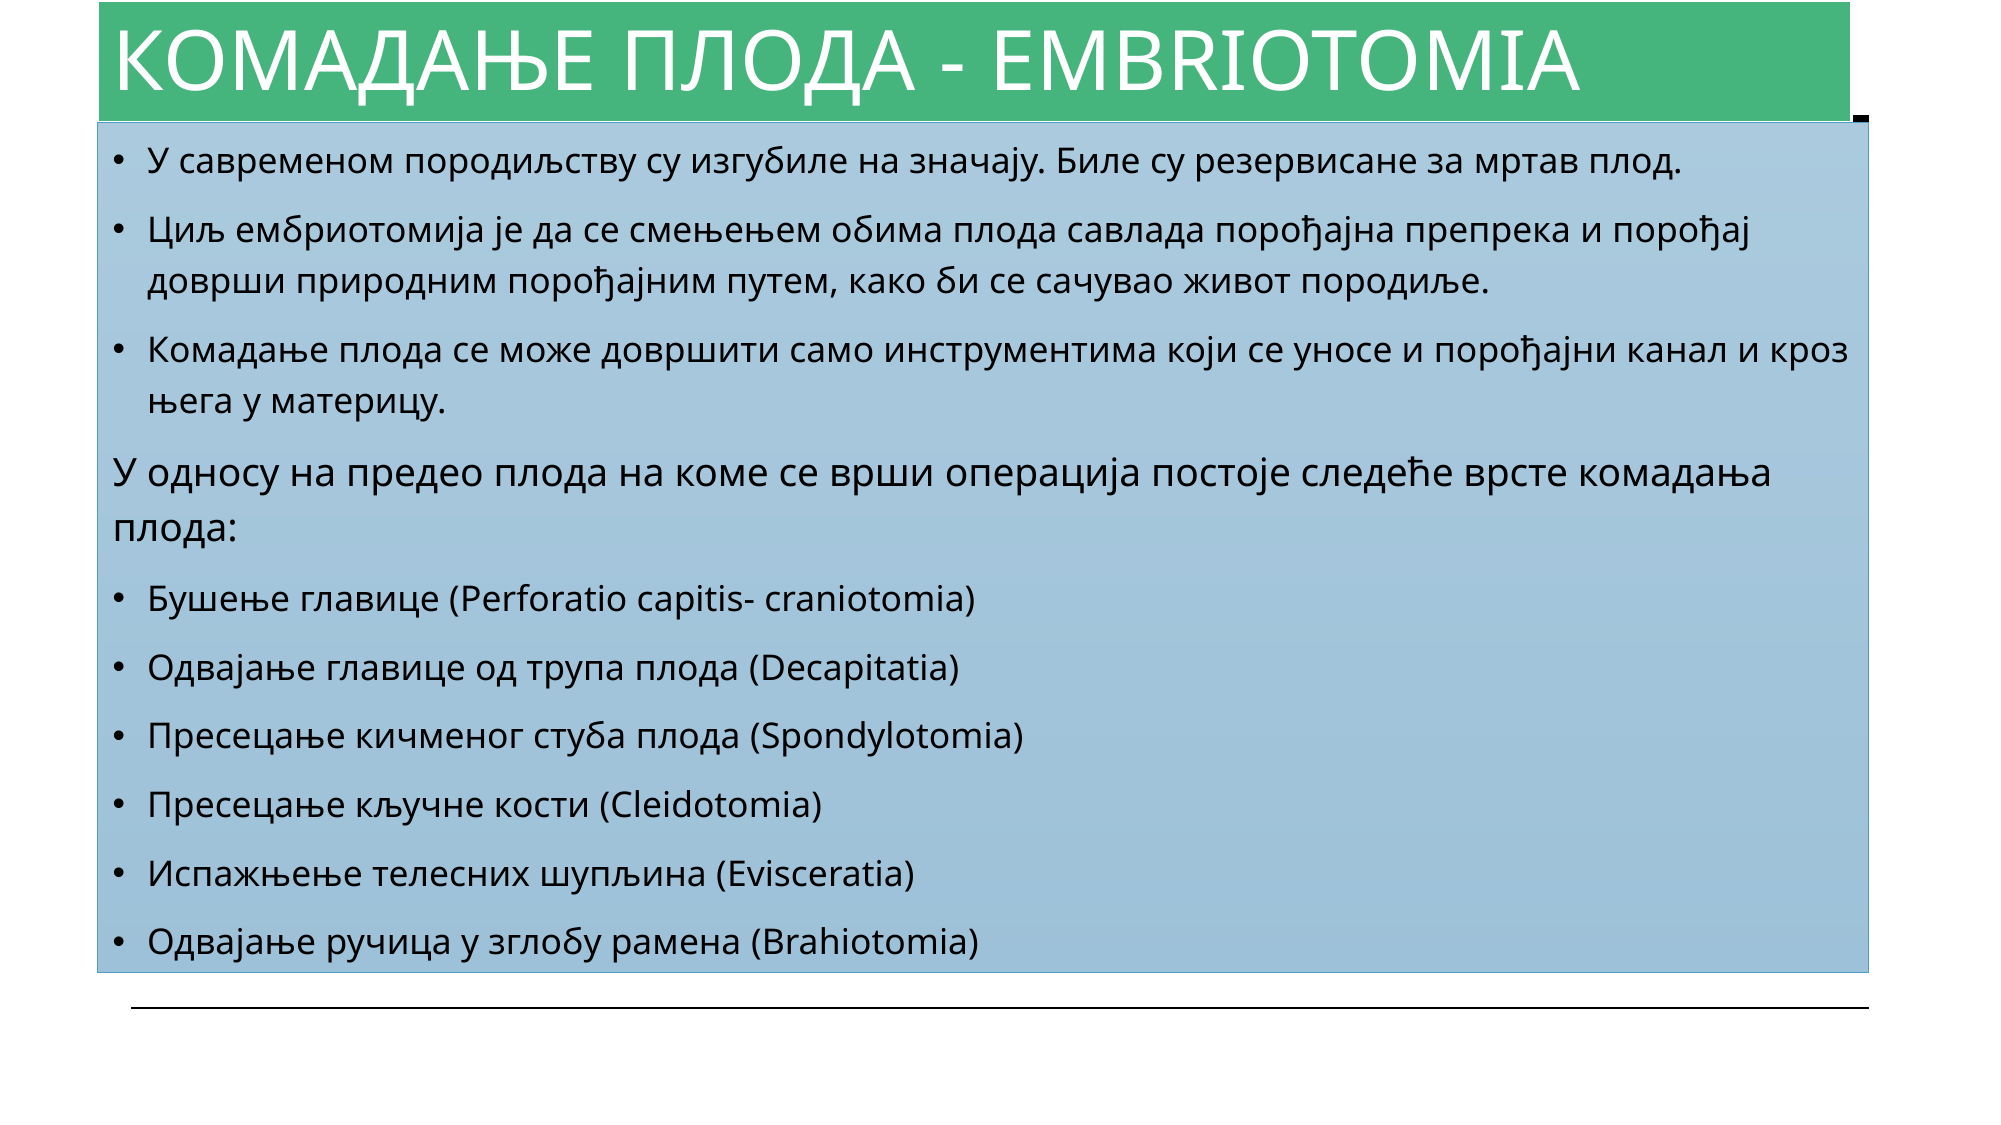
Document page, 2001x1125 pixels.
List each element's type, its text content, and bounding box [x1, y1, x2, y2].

list У савременом породиљству су изгубиле на значају. Биле су резервисане за мртав плод. Циљ ембриотомија је да се смењењем обима плода савлада порођајна препрека и порођај доврши природним порођајним путем, како би се сачувао живот породиље. Комадање плода се може довршити само инструментима који се уносе и порођајни канал и кроз њега у материцу. У односу на предео плода на коме се врши операција постоје следеће врсте комадања плода: Бушење главице (Perforatio capitis- craniotomia) Одвајање главице од трупа плода (Decapitatia) Пресецање кичменог стуба плода (Spondylotomia) Пресецање кључне кости (Cleidotomia) Испажњење телесних шупљина (Evisceratia) Одвајање ручица у зглобу рамена (Brahiotomia) [97, 122, 1869, 973]
title Комадање плода - EMBRIOTOMIA [96, 0, 1853, 124]
